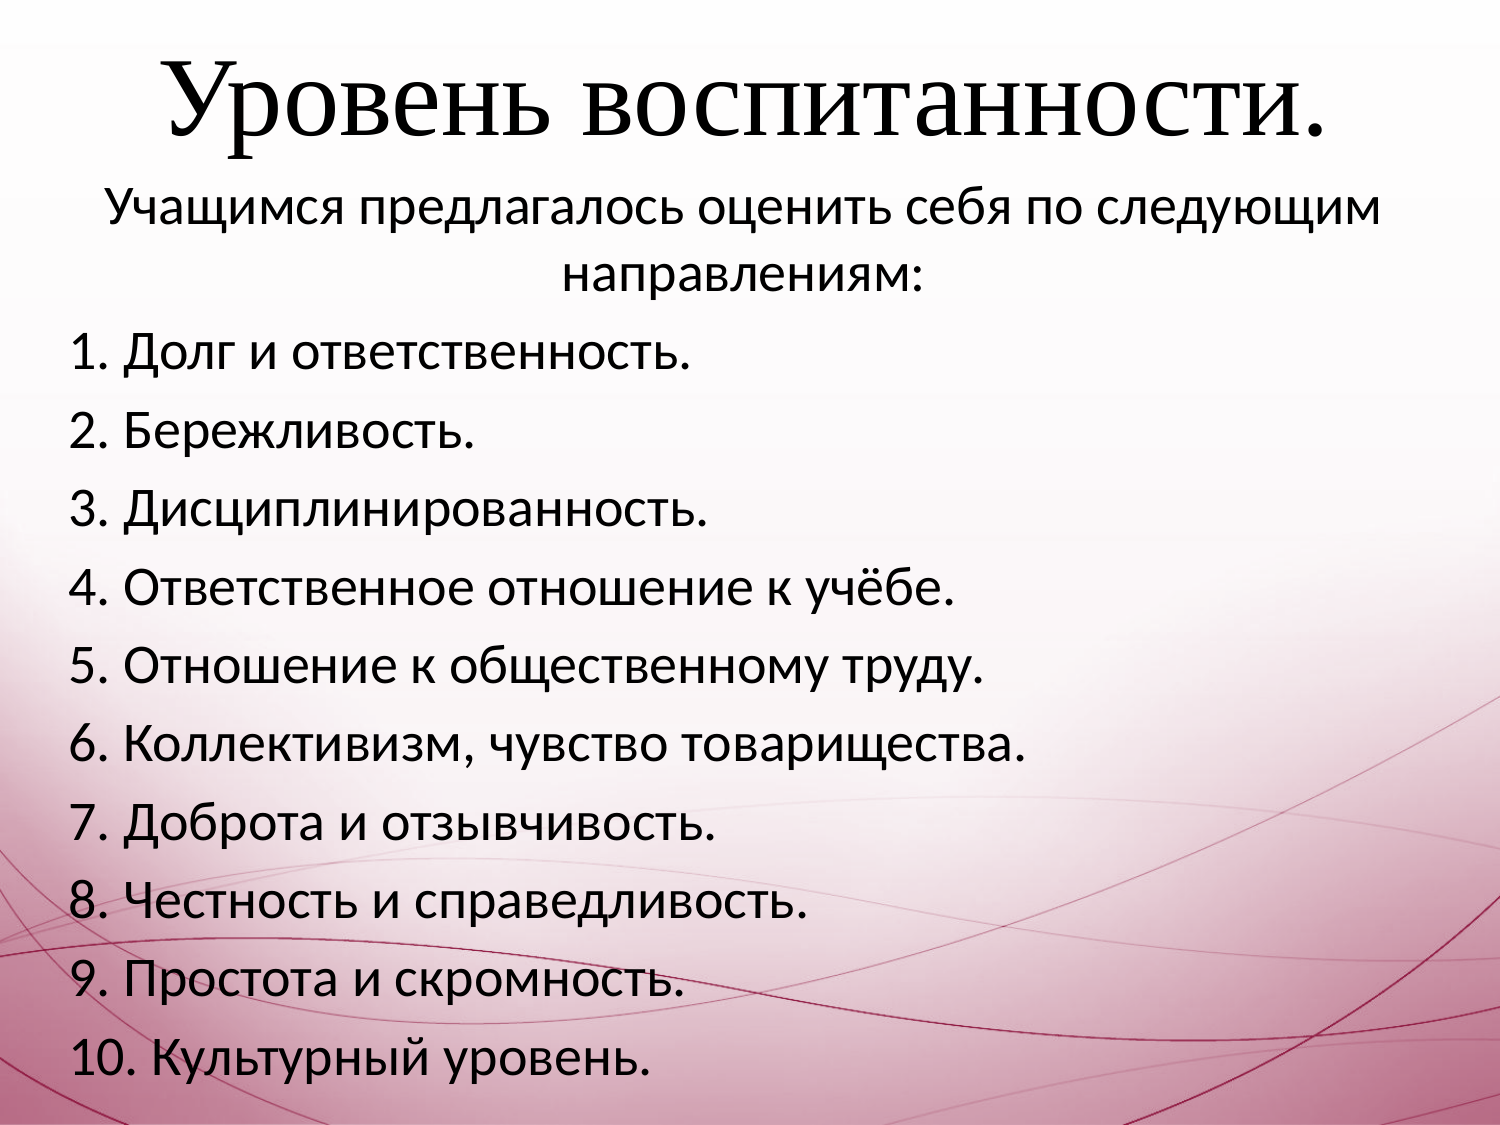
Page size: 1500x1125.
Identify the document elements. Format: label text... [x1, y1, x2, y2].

subtitle Учащимся предлагалось оценить себя по следующим направлениям: 1. Долг и ответственность. 2. Бережливость. 3. Дисциплинированность. 4. Ответственное отношение к учёбе. 5. Отношение к общественному труду. 6. Коллективизм, чувство товарищества. 7. Доброта и отзывчивость. 8. Честность и справедливость. 9. Простота и скромность. 10. Культурный уровень. [53, 160, 1436, 1094]
title Уровень воспитанности. [29, 19, 1459, 161]
